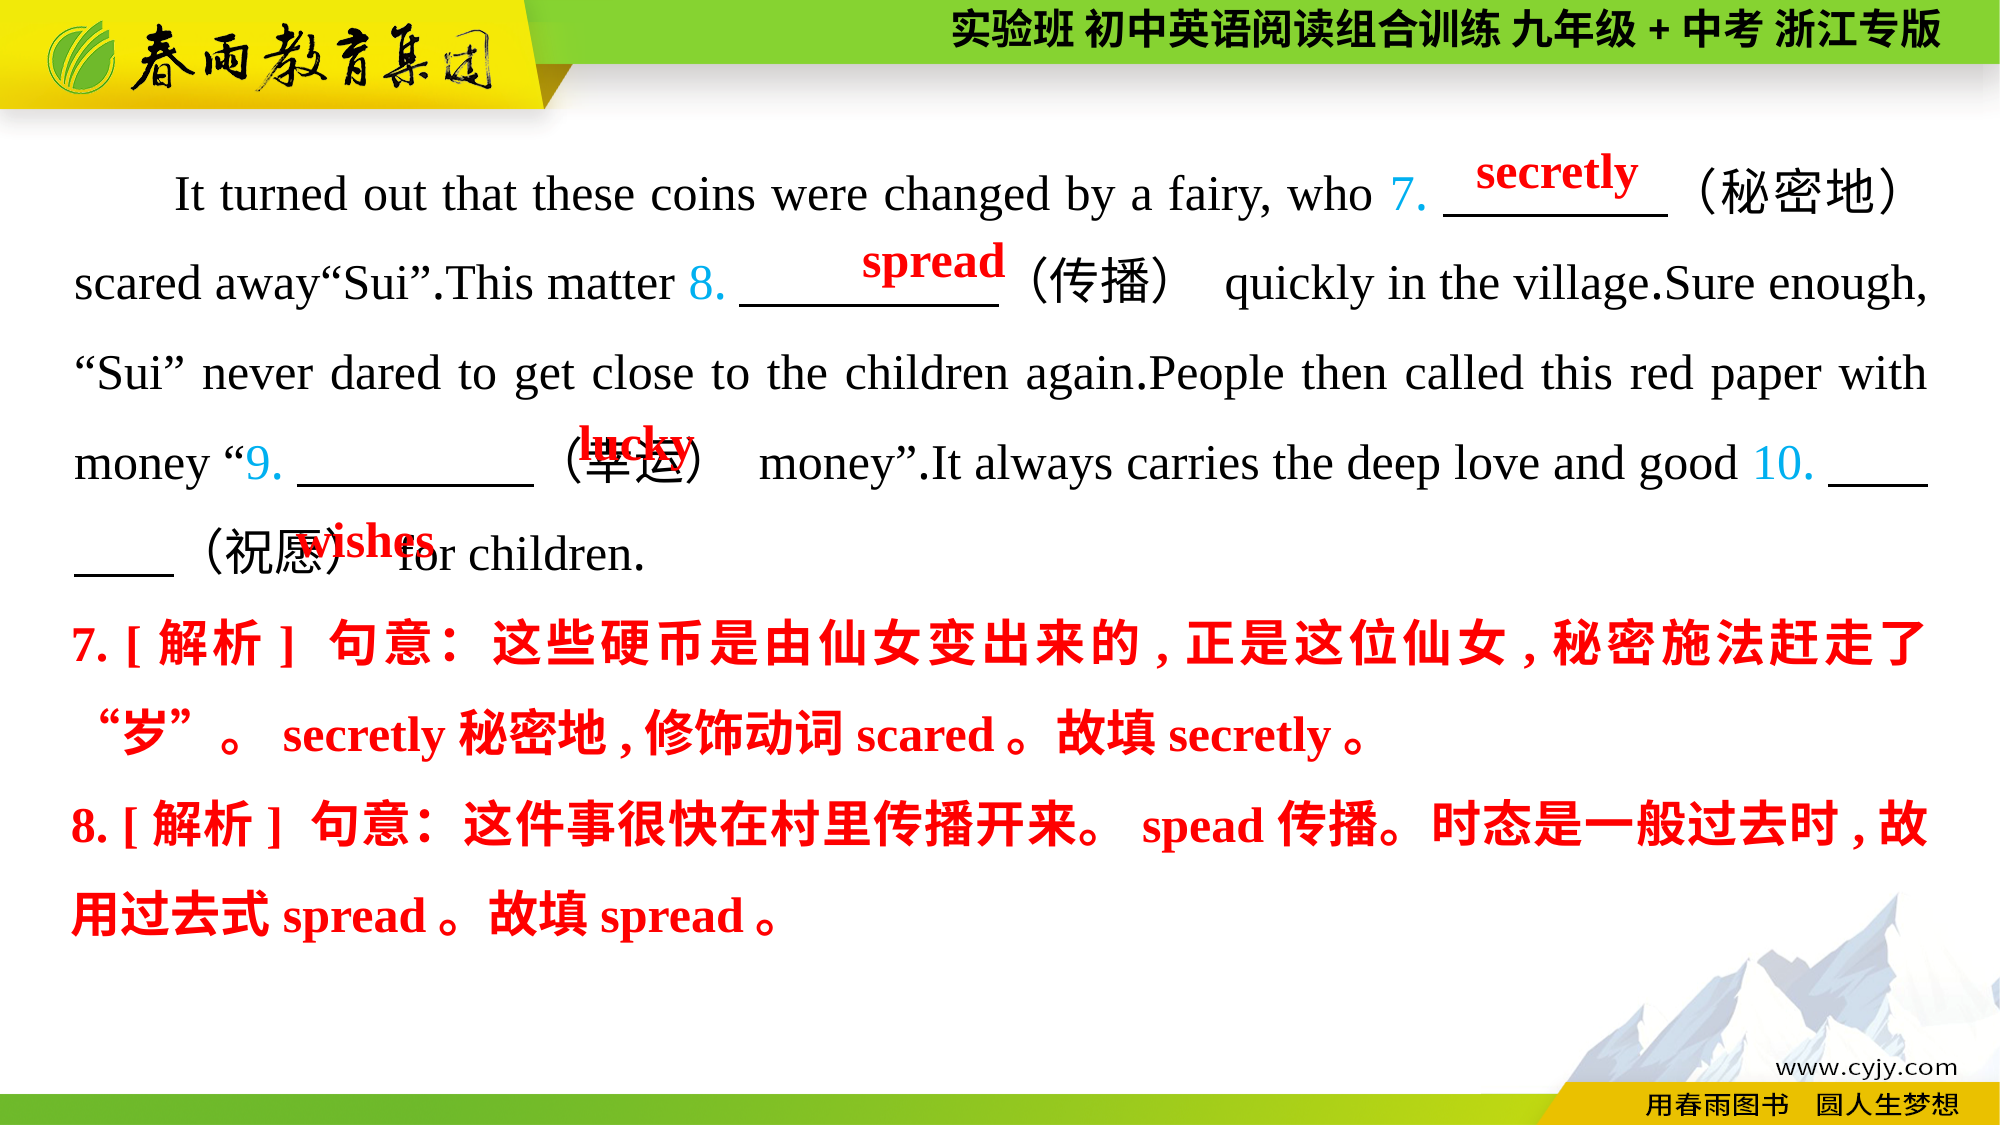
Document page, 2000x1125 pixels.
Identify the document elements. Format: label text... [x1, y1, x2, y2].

text_box secretly [1461, 131, 1655, 207]
picture [0, 0, 2000, 1125]
list It turned out that these coins were changed by a fairy, who 7. （秘密地） scared away“Sui”.This matter 8. （传播） quickly in the village.Sure enough, “Sui” never dared to get close to the children again.People then called this red paper with money “9. （幸运） money”.It always carries the deep love and good 10. （祝愿） for children. [59, 122, 1944, 574]
text_box 7. [解析] 句意：这些硬币是由仙女变出来的,正是这位仙女,秘密施法赶走了“岁”。secretly秘密地,修饰动词scared。故填secretly。 [56, 574, 1944, 755]
text_box lucky [563, 403, 711, 478]
text_box wishes [268, 500, 450, 575]
text_box 8. [解析] 句意：这件事很快在村里传播开来。spead传播。时态是一般过去时,故用过去式spread。故填spread。 [56, 755, 1944, 951]
text_box spread [847, 219, 1021, 295]
